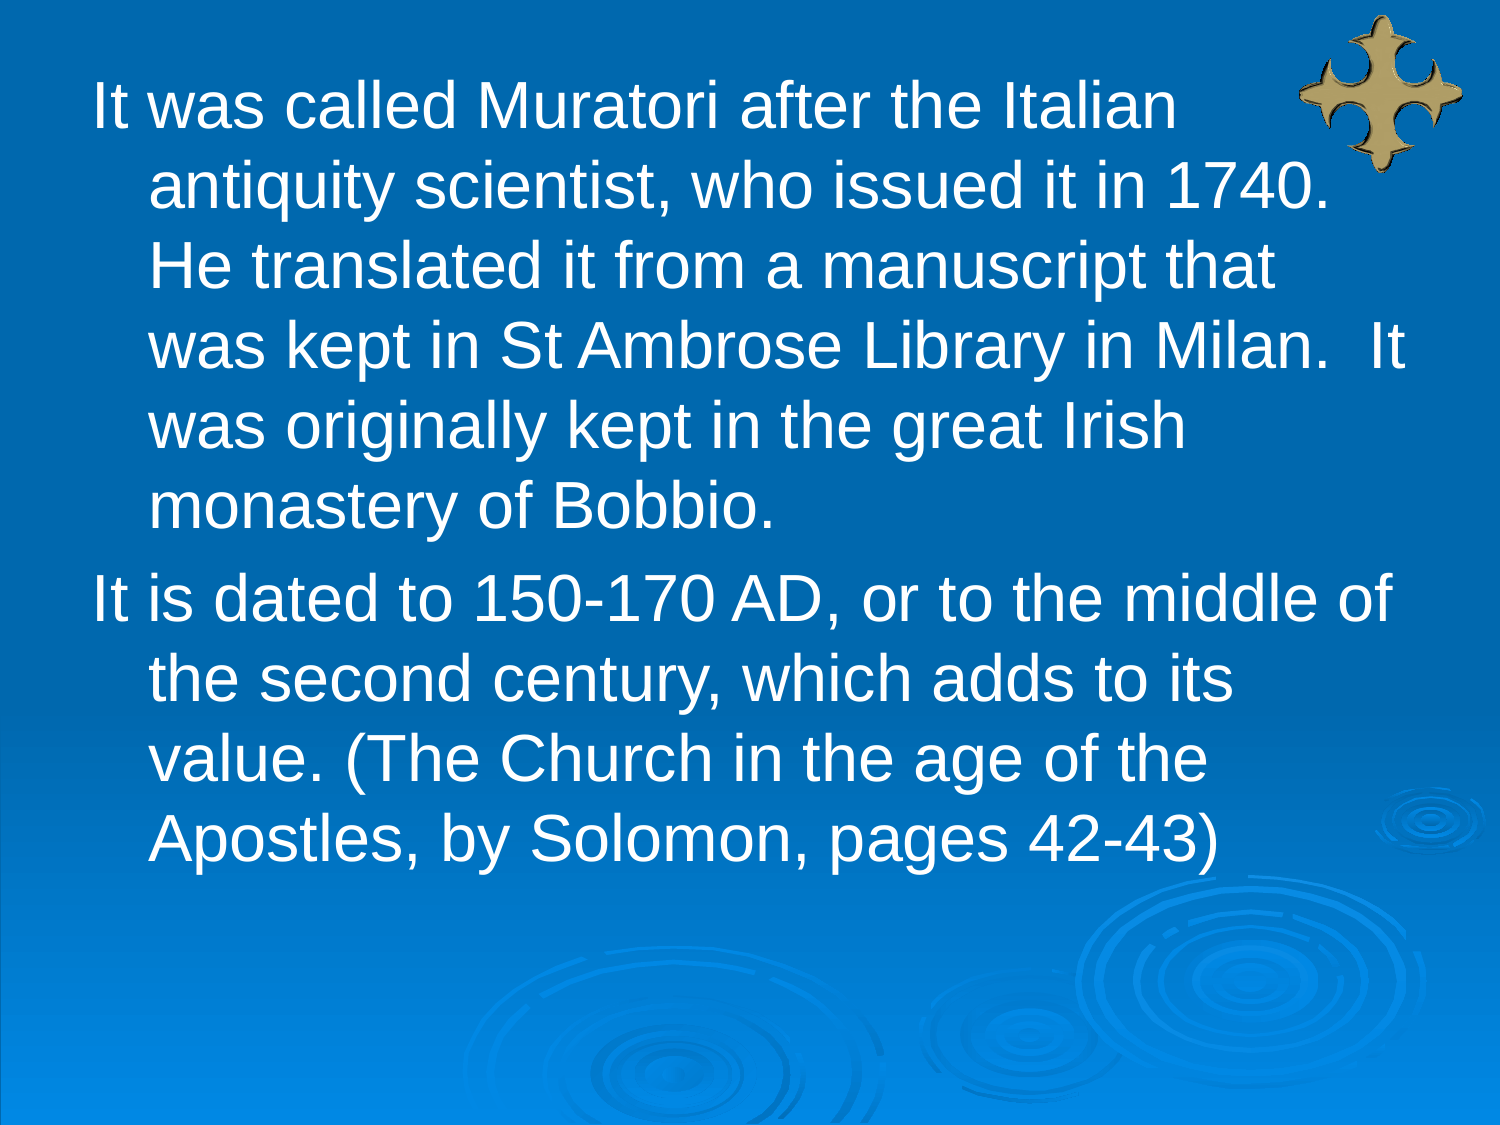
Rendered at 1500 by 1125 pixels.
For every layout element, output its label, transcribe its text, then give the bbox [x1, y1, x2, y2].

picture [1293, 0, 1471, 188]
list It was called Muratori after the Italian antiquity scientist, who issued it in 1740. He translated it from a manuscript that was kept in St Ambrose Library in Milan. It was originally kept in the great Irish monastery of Bobbio. It is dated to 150-170 AD, or to the middle of the second century, which adds to its value. (The Church in the age of the Apostles, by Solomon, pages 42-43) [76, 54, 1428, 1053]
